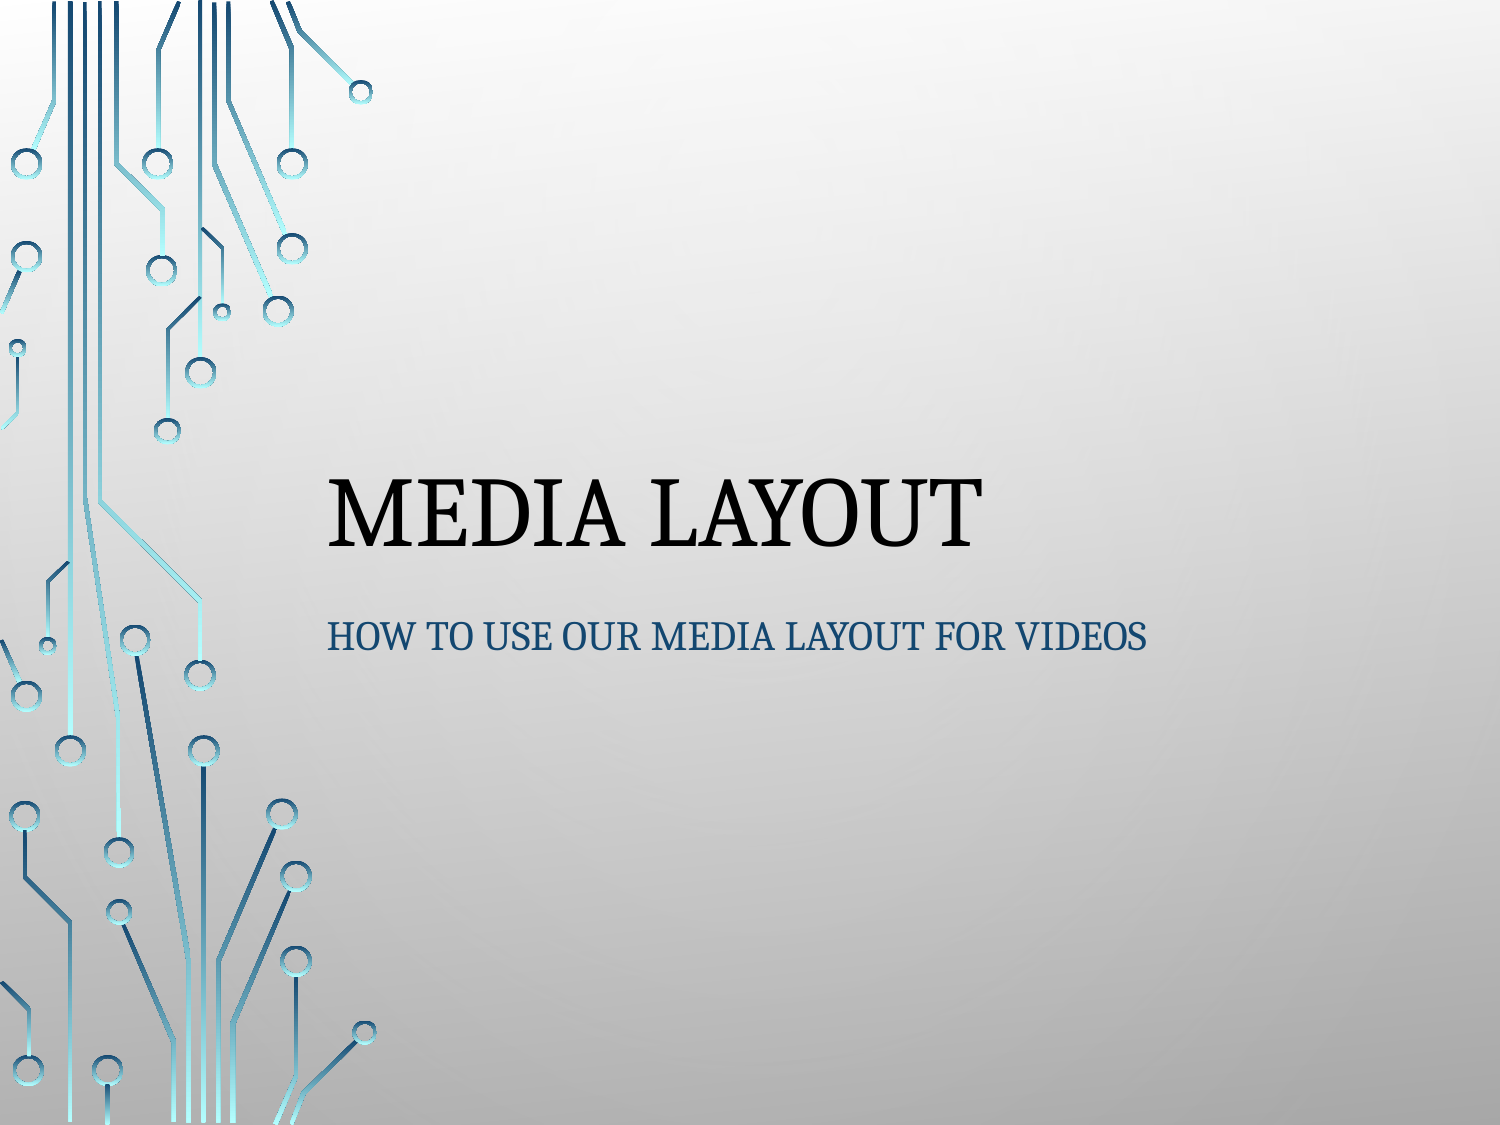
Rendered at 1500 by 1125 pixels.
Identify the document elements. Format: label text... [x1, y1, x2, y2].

subtitle How to Use our media Layout for Videos [311, 590, 1394, 863]
title Media Layout [311, 184, 1394, 576]
